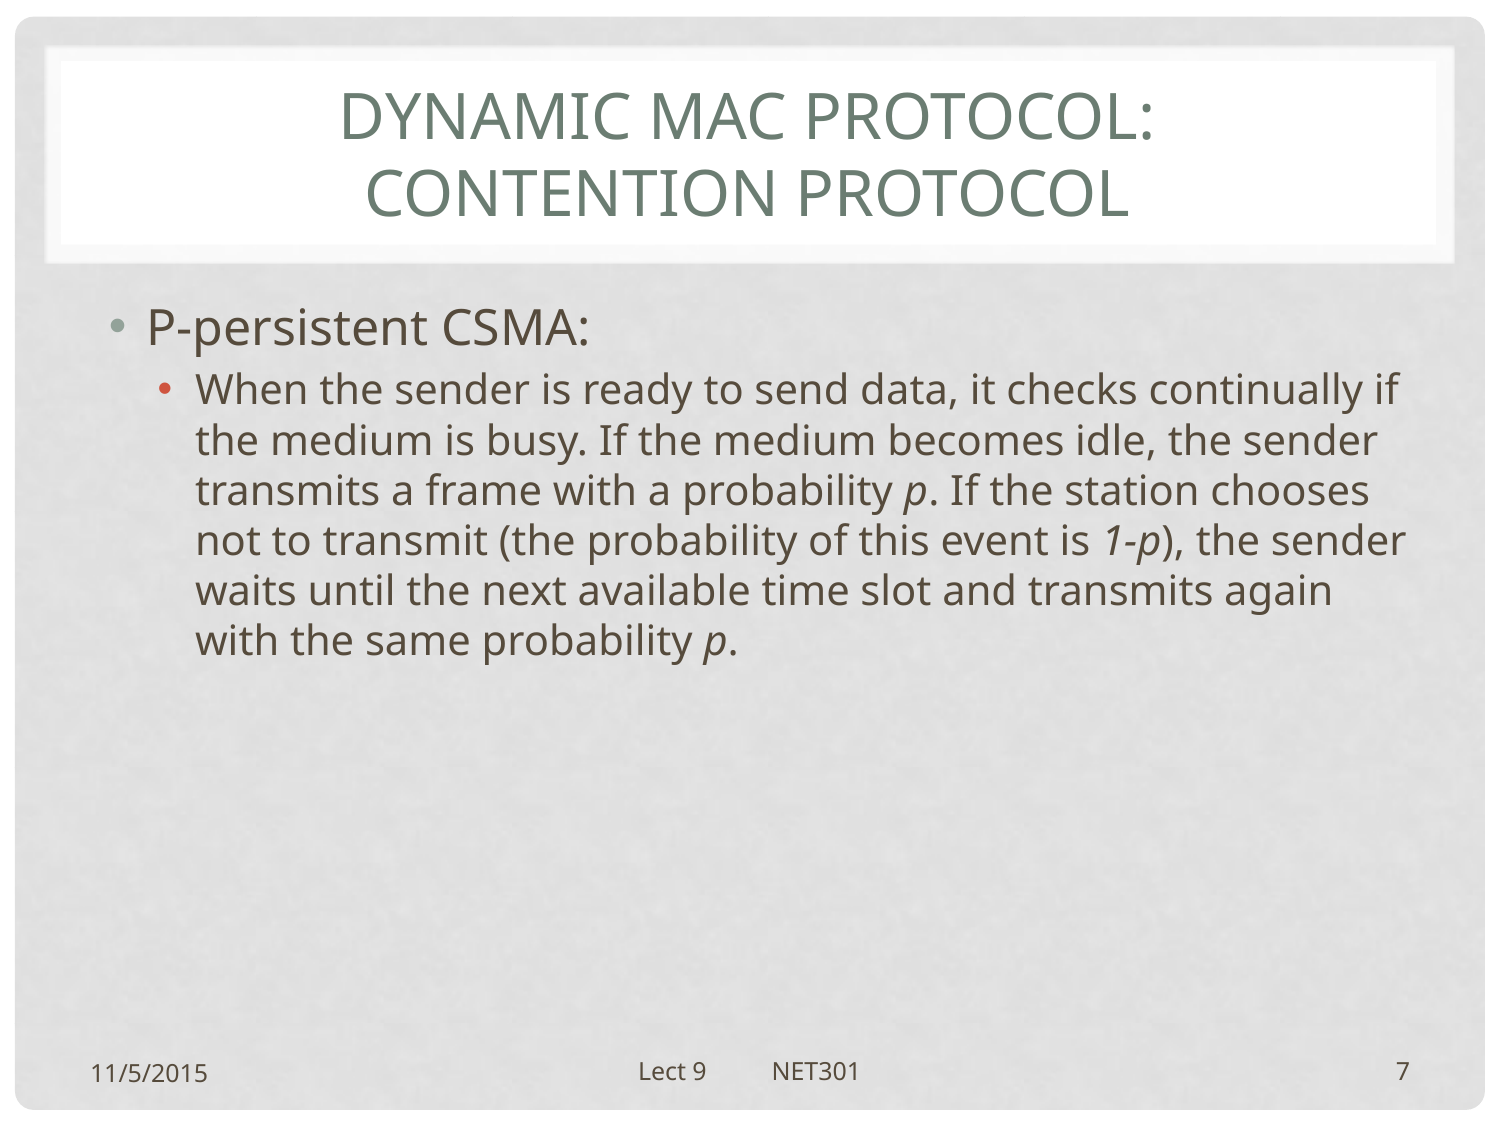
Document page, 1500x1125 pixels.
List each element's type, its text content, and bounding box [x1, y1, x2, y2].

footer Lect 9 NET301 [512, 1042, 988, 1103]
title Dynamic mac protocol: contention protocol [69, 66, 1425, 238]
list P-persistent CSMA: When the sender is ready to send data, it checks continually if the medium is busy. If the medium becomes idle, the sender transmits a frame with a probability p. If the station chooses not to transmit (the probability of this event is 1-p), the sender waits until the next available time slot and transmits again with the same probability p. [75, 287, 1425, 1005]
slide_number 7 [1074, 1042, 1425, 1103]
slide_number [75, 1042, 425, 1103]
